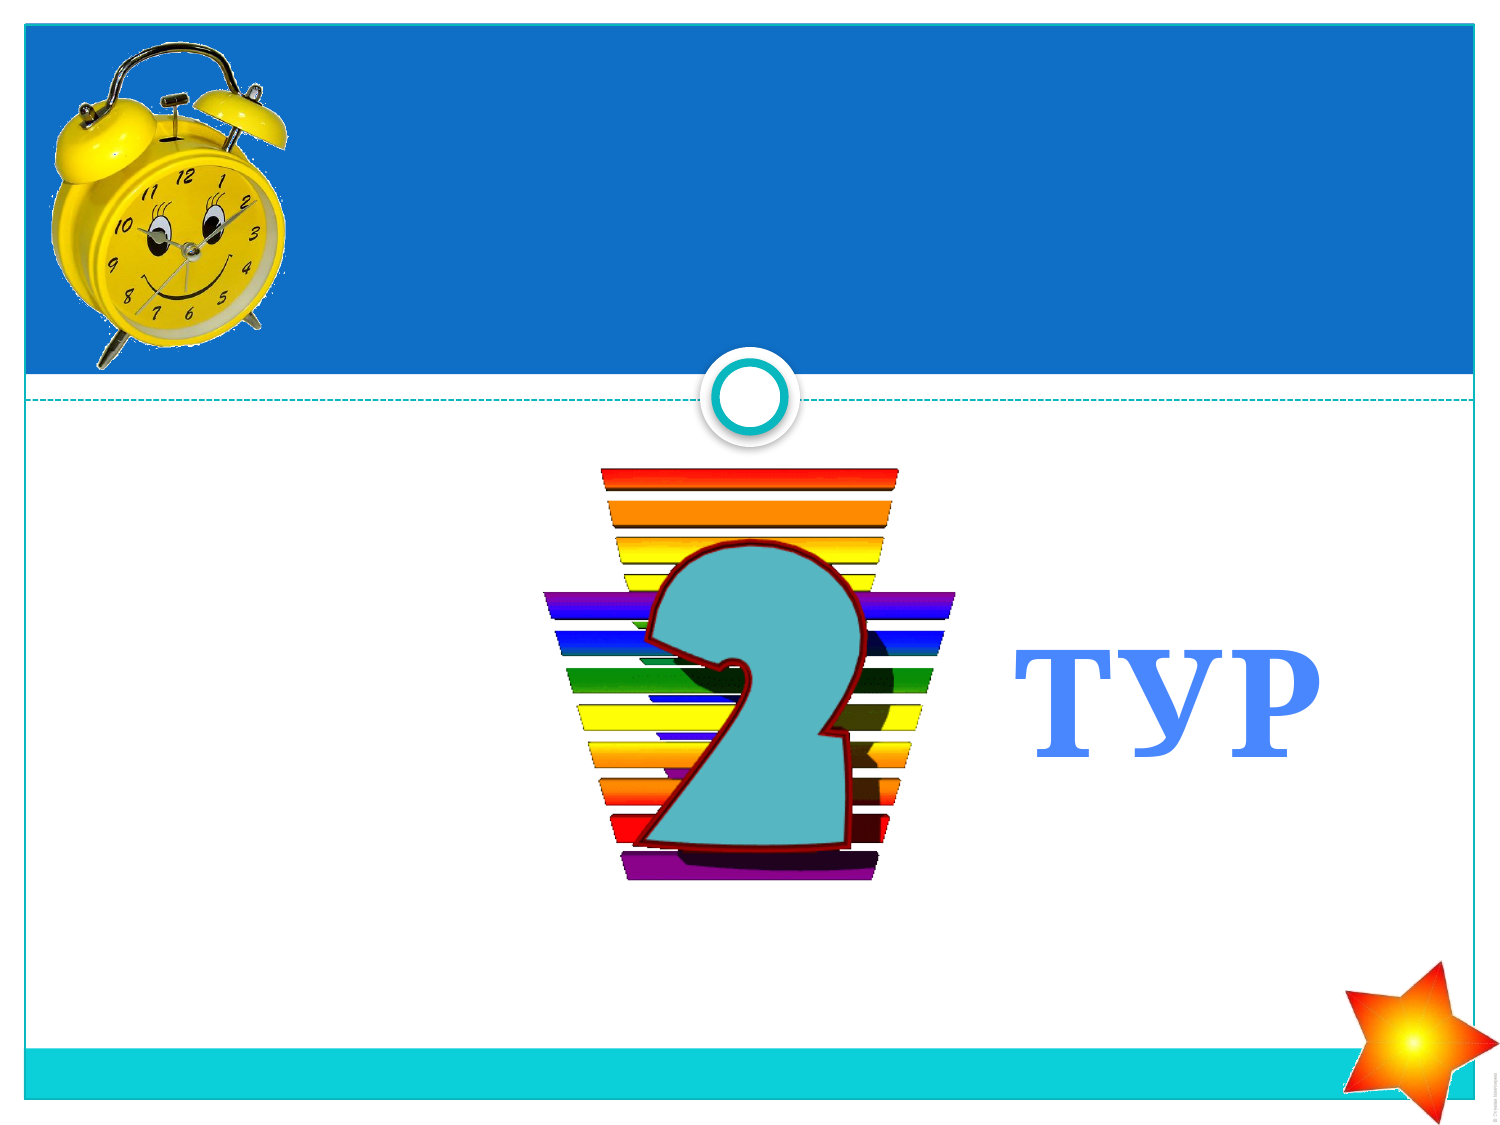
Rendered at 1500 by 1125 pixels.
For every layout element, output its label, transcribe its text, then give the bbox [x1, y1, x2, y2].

picture [524, 449, 976, 901]
text_box ТУР [981, 599, 1439, 795]
picture [1342, 960, 1500, 1125]
picture [0, 37, 339, 376]
